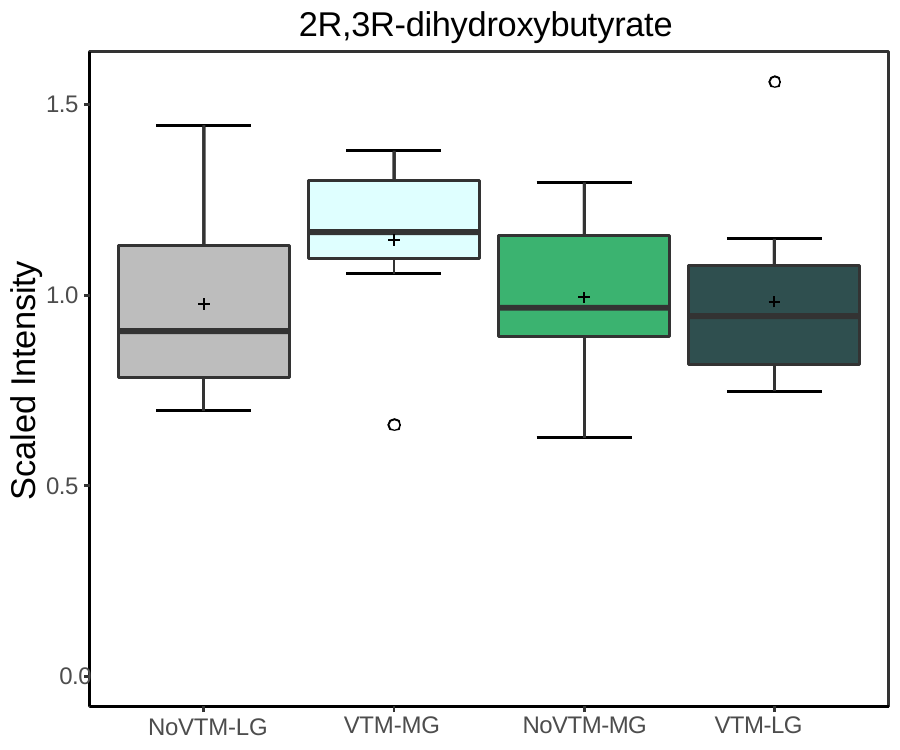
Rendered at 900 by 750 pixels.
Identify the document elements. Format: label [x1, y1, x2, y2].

footer [57, 661, 95, 750]
text_box [296, 0, 682, 44]
slide_number [146, 713, 288, 750]
text_box [1, 256, 82, 503]
text_box [44, 86, 82, 118]
text_box [83, 50, 891, 738]
